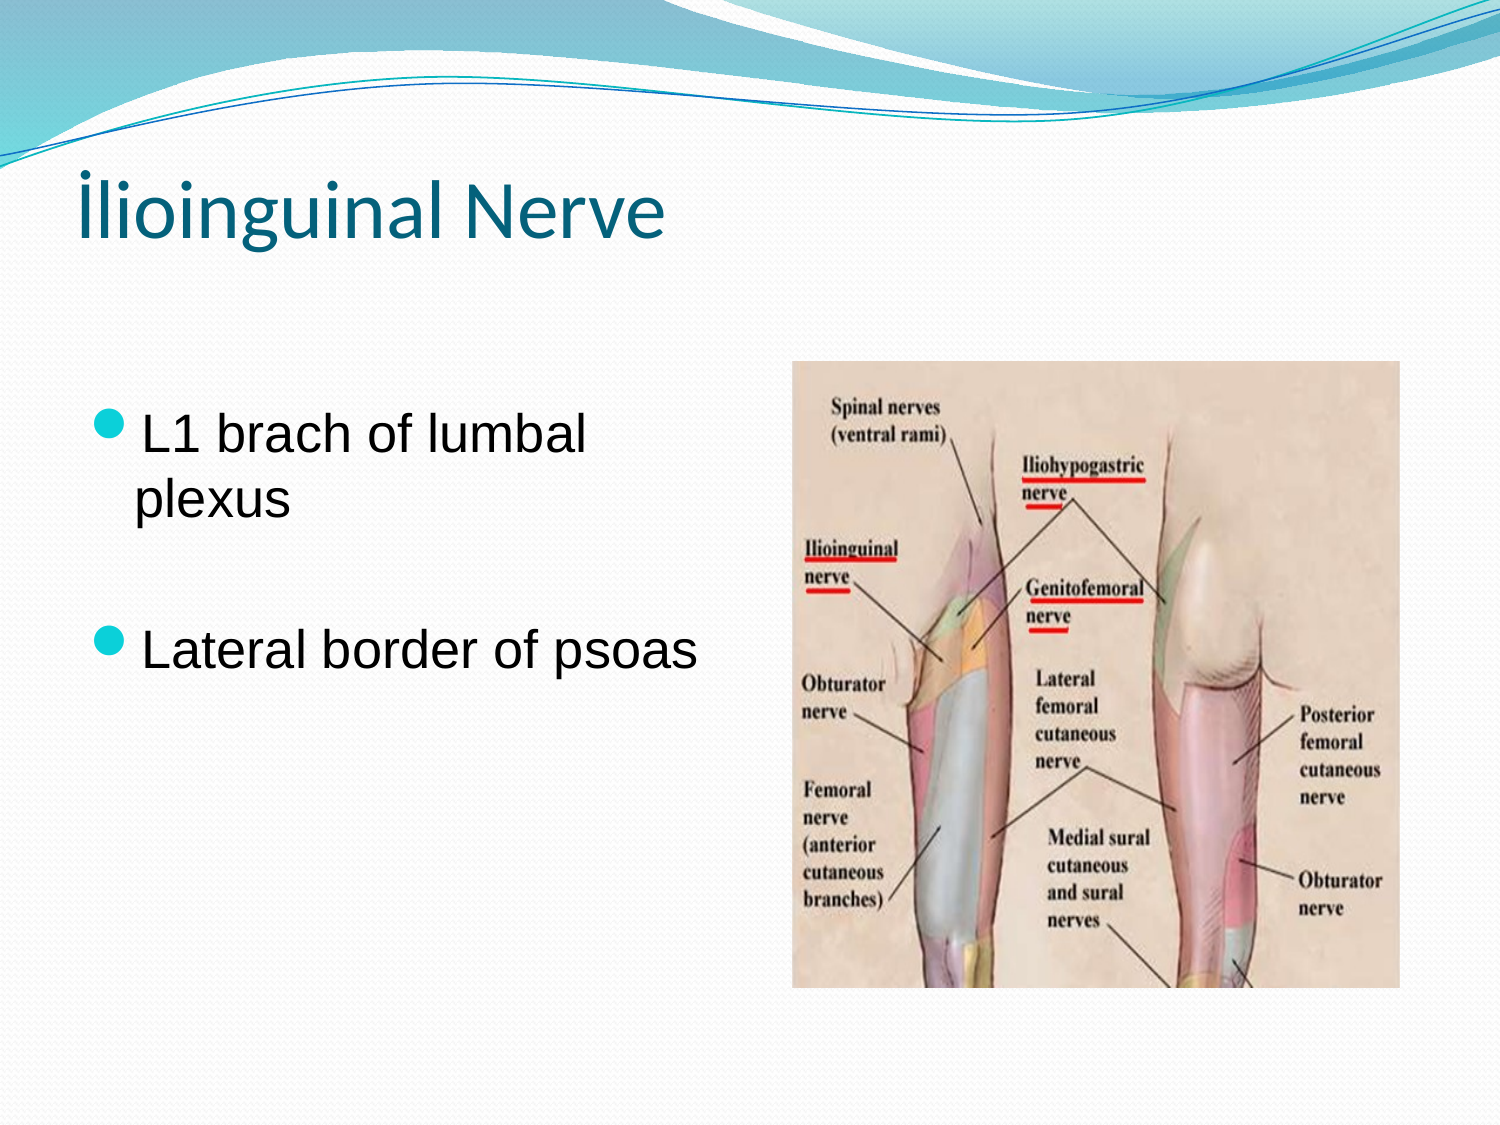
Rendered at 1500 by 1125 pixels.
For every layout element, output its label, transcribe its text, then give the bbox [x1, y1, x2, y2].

title İlioinguinal Nerve [75, 115, 1425, 256]
picture [791, 361, 1400, 988]
list L1 brach of lumbal plexus Lateral border of psoas [75, 314, 738, 1043]
